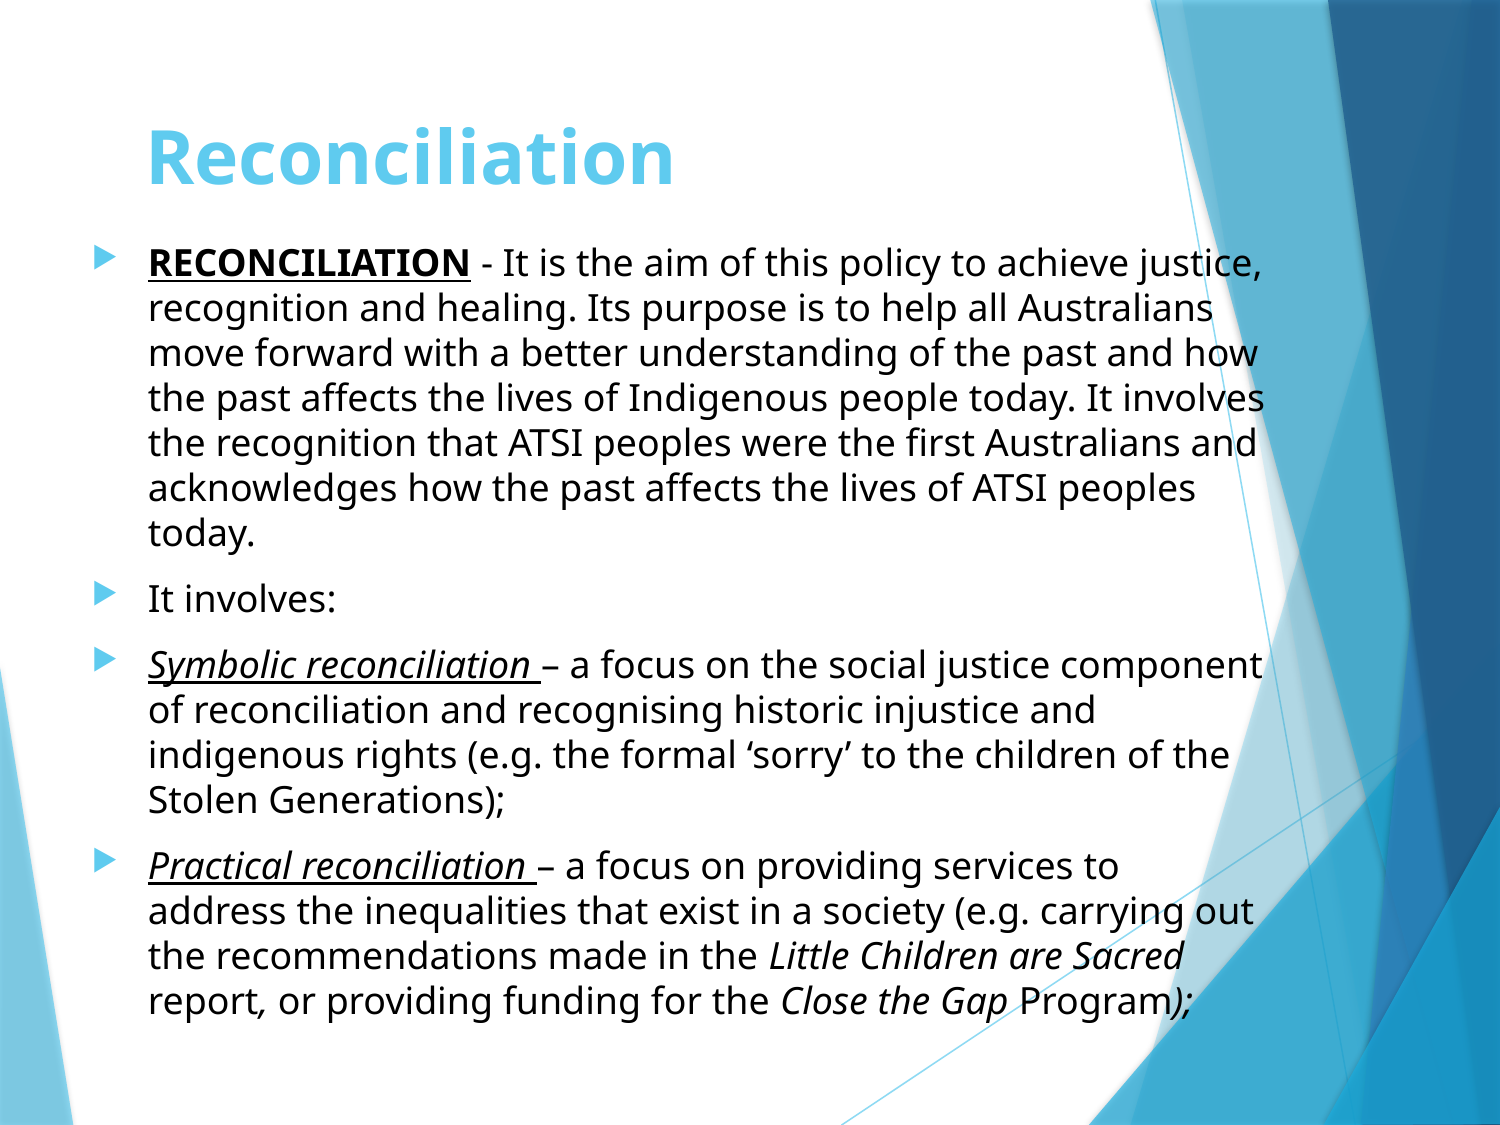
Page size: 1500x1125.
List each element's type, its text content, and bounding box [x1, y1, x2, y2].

title Reconciliation [130, 101, 1283, 290]
list RECONCILIATION - It is the aim of this policy to achieve justice, recognition and healing. Its purpose is to help all Australians move forward with a better understanding of the past and how the past affects the lives of Indigenous people today. It involves the recognition that ATSI peoples were the first Australians and acknowledges how the past affects the lives of ATSI peoples today. It involves: Symbolic reconciliation – a focus on the social justice component of reconciliation and recognising historic injustice and indigenous rights (e.g. the formal ‘sorry’ to the children of the Stolen Generations); Practical reconciliation – a focus on providing services to address the inequalities that exist in a society (e.g. carrying out the recommendations made in the Little Children are Sacred report, or providing funding for the Close the Gap Program); [76, 231, 1282, 1059]
